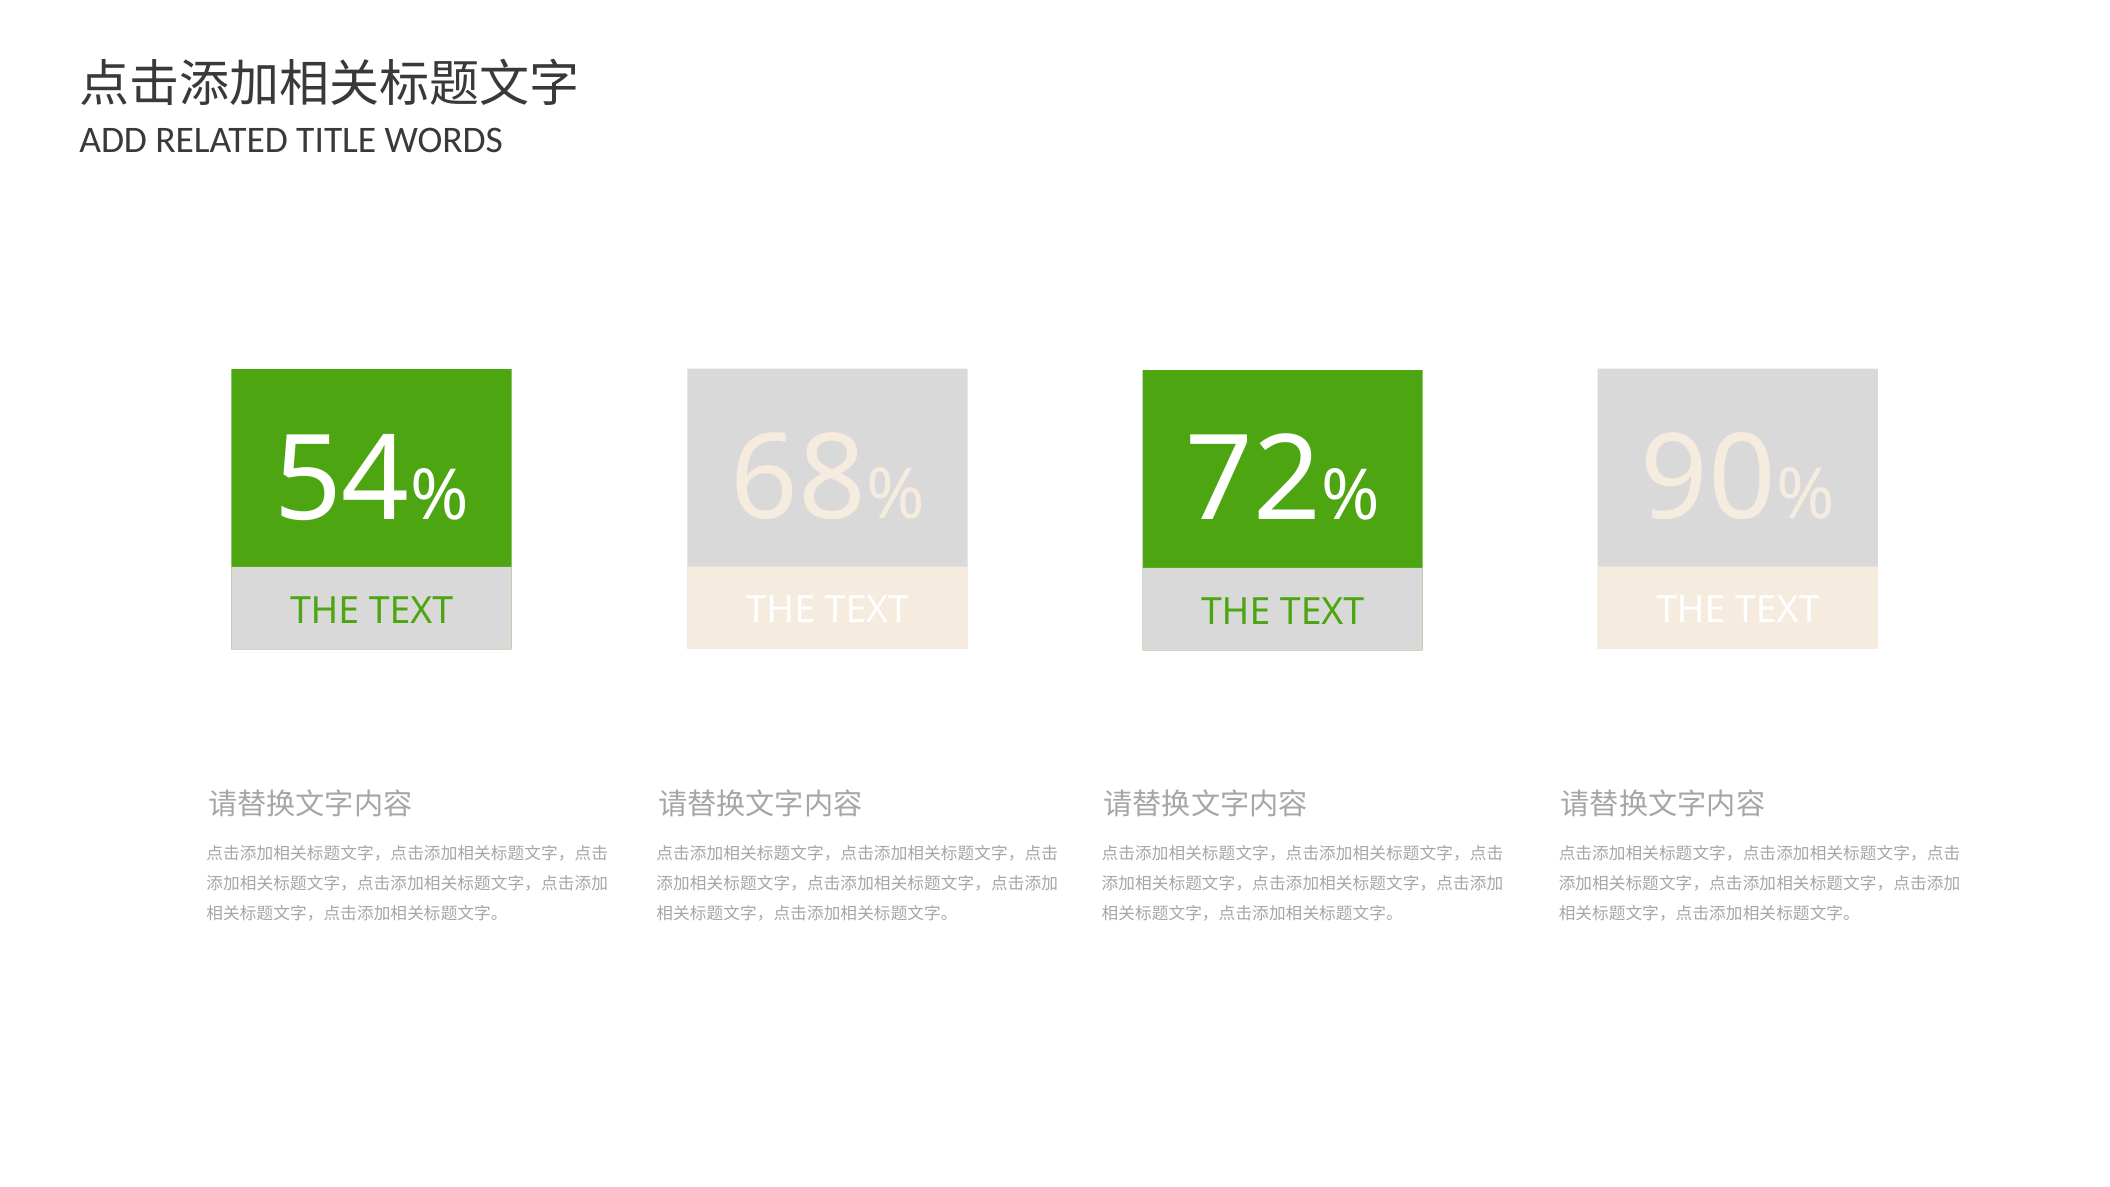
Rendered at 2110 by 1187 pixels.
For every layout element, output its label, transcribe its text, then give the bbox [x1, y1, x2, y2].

text_box 点击添加相关标题文字，点击添加相关标题文字，点击添加相关标题文字，点击添加相关标题文字，点击添加相关标题文字，点击添加相关标题文字。 [1544, 825, 1980, 930]
text_box 点击添加相关标题文字 [63, 43, 596, 120]
text_box 请替换文字内容 [192, 770, 592, 829]
text_box 点击添加相关标题文字，点击添加相关标题文字，点击添加相关标题文字，点击添加相关标题文字，点击添加相关标题文字，点击添加相关标题文字。 [192, 825, 628, 930]
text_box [1142, 370, 1423, 651]
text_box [687, 368, 968, 649]
text_box 请替换文字内容 [1544, 770, 1944, 829]
text_box 点击添加相关标题文字，点击添加相关标题文字，点击添加相关标题文字，点击添加相关标题文字，点击添加相关标题文字，点击添加相关标题文字。 [1087, 825, 1523, 930]
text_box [1597, 368, 1878, 649]
text_box 请替换文字内容 [642, 770, 1042, 829]
text_box ADD RELATED TITLE WORDS [63, 107, 520, 169]
text_box 请替换文字内容 [1087, 770, 1487, 829]
text_box 点击添加相关标题文字，点击添加相关标题文字，点击添加相关标题文字，点击添加相关标题文字，点击添加相关标题文字，点击添加相关标题文字。 [642, 825, 1078, 930]
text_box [231, 369, 512, 650]
